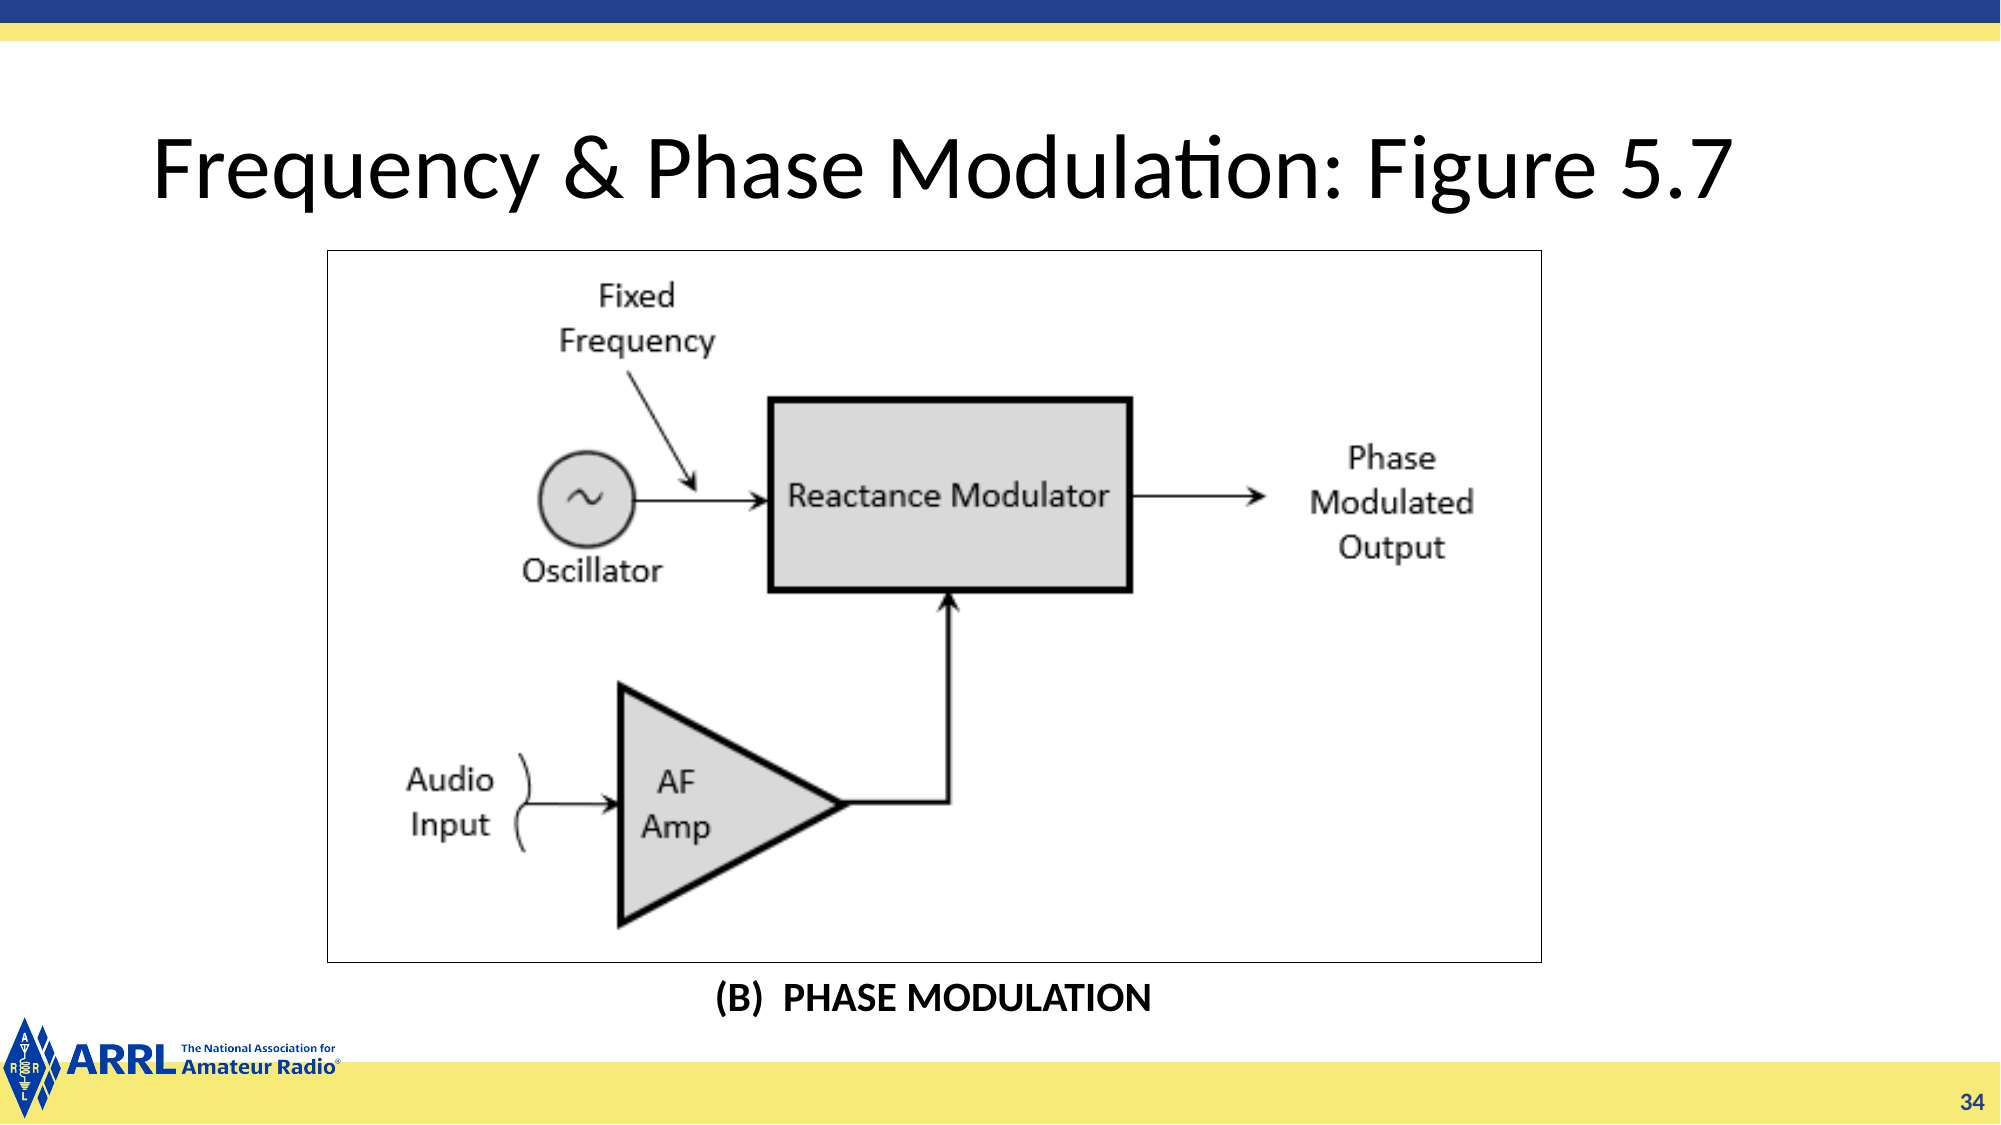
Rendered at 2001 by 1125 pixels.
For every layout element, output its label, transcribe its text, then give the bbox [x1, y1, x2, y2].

picture [327, 249, 1542, 963]
title Frequency & Phase Modulation: Figure 5.7 [137, 59, 1863, 278]
picture [1, 1015, 342, 1121]
text_box (B) PHASE MODULATION [699, 963, 1413, 1028]
